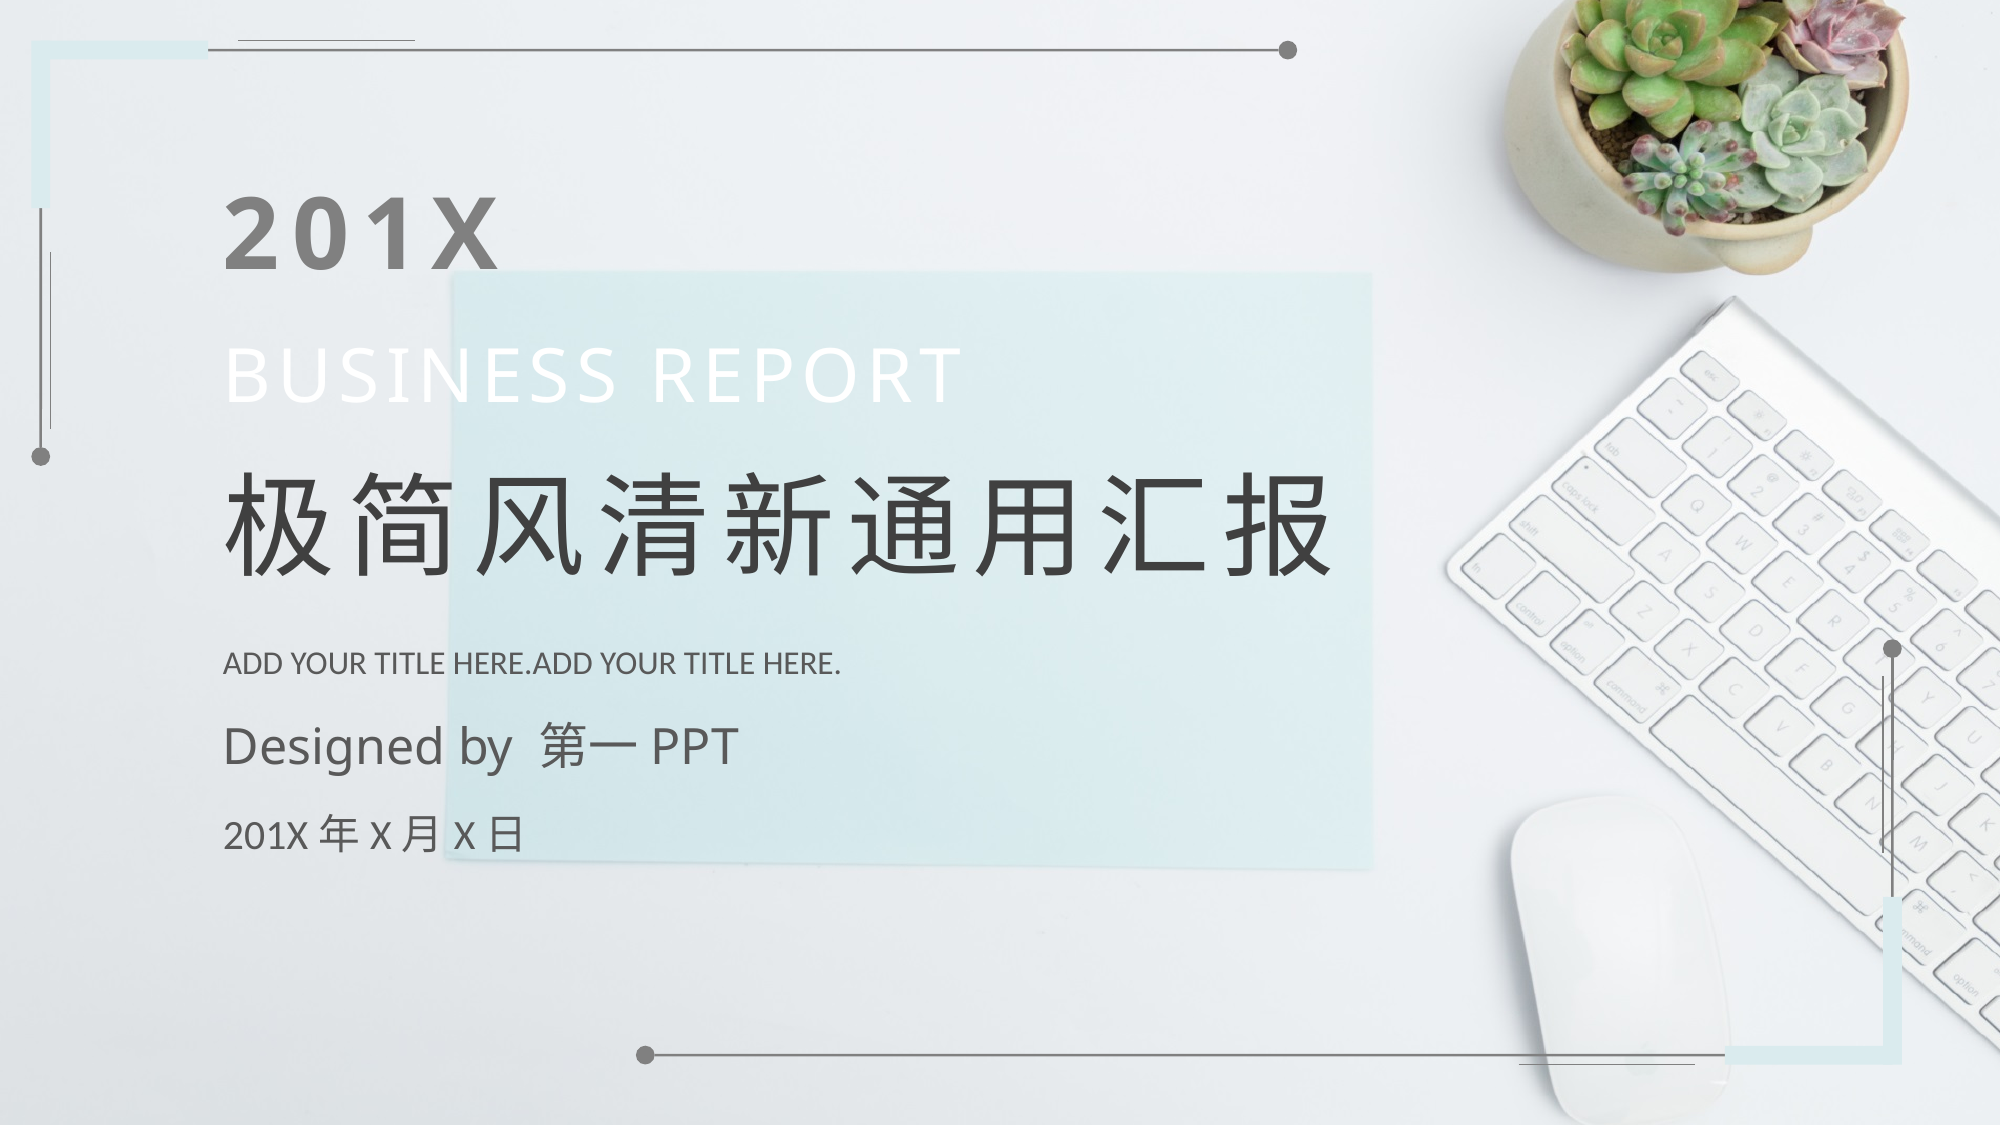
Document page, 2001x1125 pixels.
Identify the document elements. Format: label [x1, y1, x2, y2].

picture [0, 0, 2000, 1125]
text_box [31, 40, 1298, 466]
text_box [635, 639, 1902, 1065]
